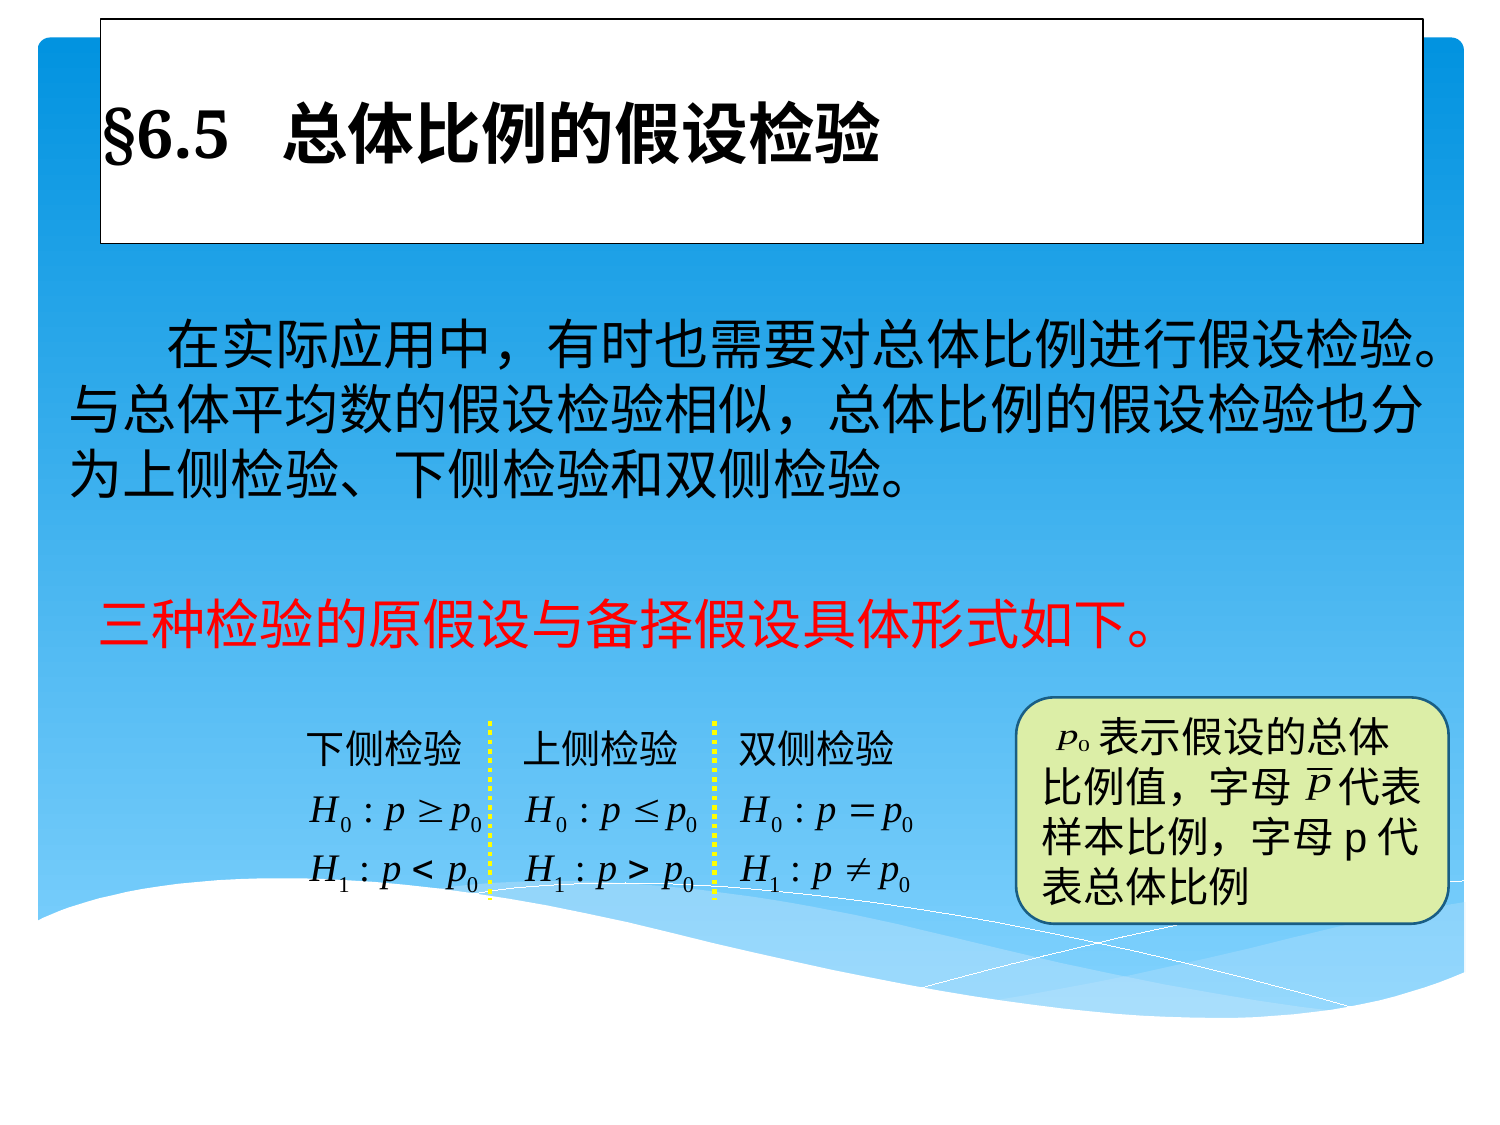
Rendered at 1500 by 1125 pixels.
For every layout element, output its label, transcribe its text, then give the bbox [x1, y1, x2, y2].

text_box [1293, 758, 1347, 811]
text_box 表示假设的总体比例值，字母 代表样本比例，字母p代表总体比例 [1014, 696, 1450, 926]
text_box 在实际应用中，有时也需要对总体比例进行假设检验。与总体平均数的假设检验相似，总体比例的假设检验也分为上侧检验、下侧检验和双侧检验。 [53, 302, 1455, 527]
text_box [300, 720, 489, 901]
text_box 三种检验的原假设与备择假设具体形式如下。 [82, 582, 1418, 663]
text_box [715, 720, 928, 901]
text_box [491, 720, 714, 901]
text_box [1045, 715, 1099, 759]
title §6.5 总体比例的假设检验 [100, 19, 1424, 244]
